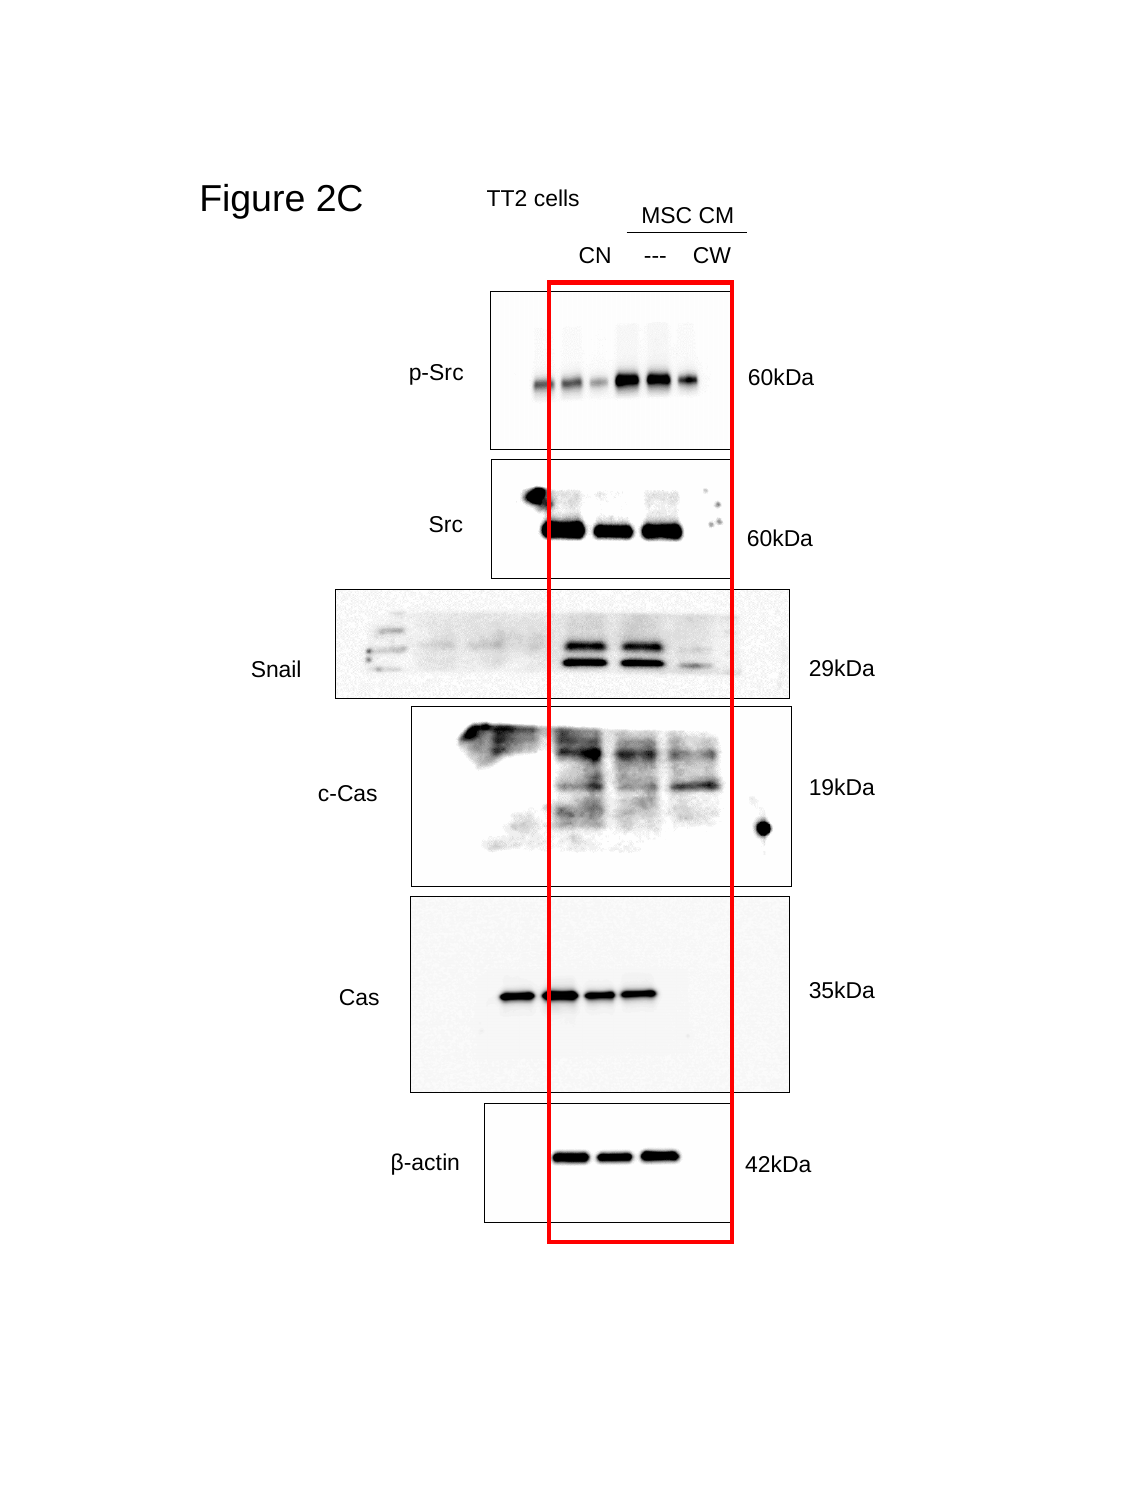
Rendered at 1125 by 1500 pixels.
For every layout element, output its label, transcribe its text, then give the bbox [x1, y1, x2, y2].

text_box 60kDa [733, 355, 860, 398]
picture [335, 589, 790, 700]
text_box Snail [235, 646, 317, 689]
text_box [548, 700, 733, 706]
text_box p-Src [364, 349, 479, 392]
text_box [548, 450, 733, 459]
text_box 19kDa [793, 765, 921, 808]
picture [410, 896, 790, 1093]
text_box Figure 2C [184, 167, 379, 227]
text_box MSC CM [626, 193, 754, 233]
text_box 60kDa [733, 516, 859, 559]
picture [490, 291, 733, 450]
text_box [548, 887, 733, 896]
text_box c-Cas [302, 771, 393, 814]
text_box [548, 1223, 733, 1243]
text_box TT2 cells [471, 175, 607, 219]
text_box [548, 1093, 733, 1103]
text_box CN --- CW [563, 233, 754, 276]
picture [491, 459, 733, 579]
text_box β-actin [369, 1139, 475, 1183]
text_box Cas [323, 975, 395, 1018]
picture [484, 1103, 733, 1223]
text_box [548, 281, 733, 291]
text_box Src [413, 502, 478, 545]
text_box 42kDa [733, 1141, 858, 1184]
picture [411, 706, 792, 887]
text_box 29kDa [793, 645, 921, 688]
text_box 35kDa [793, 968, 921, 1011]
text_box [548, 579, 733, 589]
